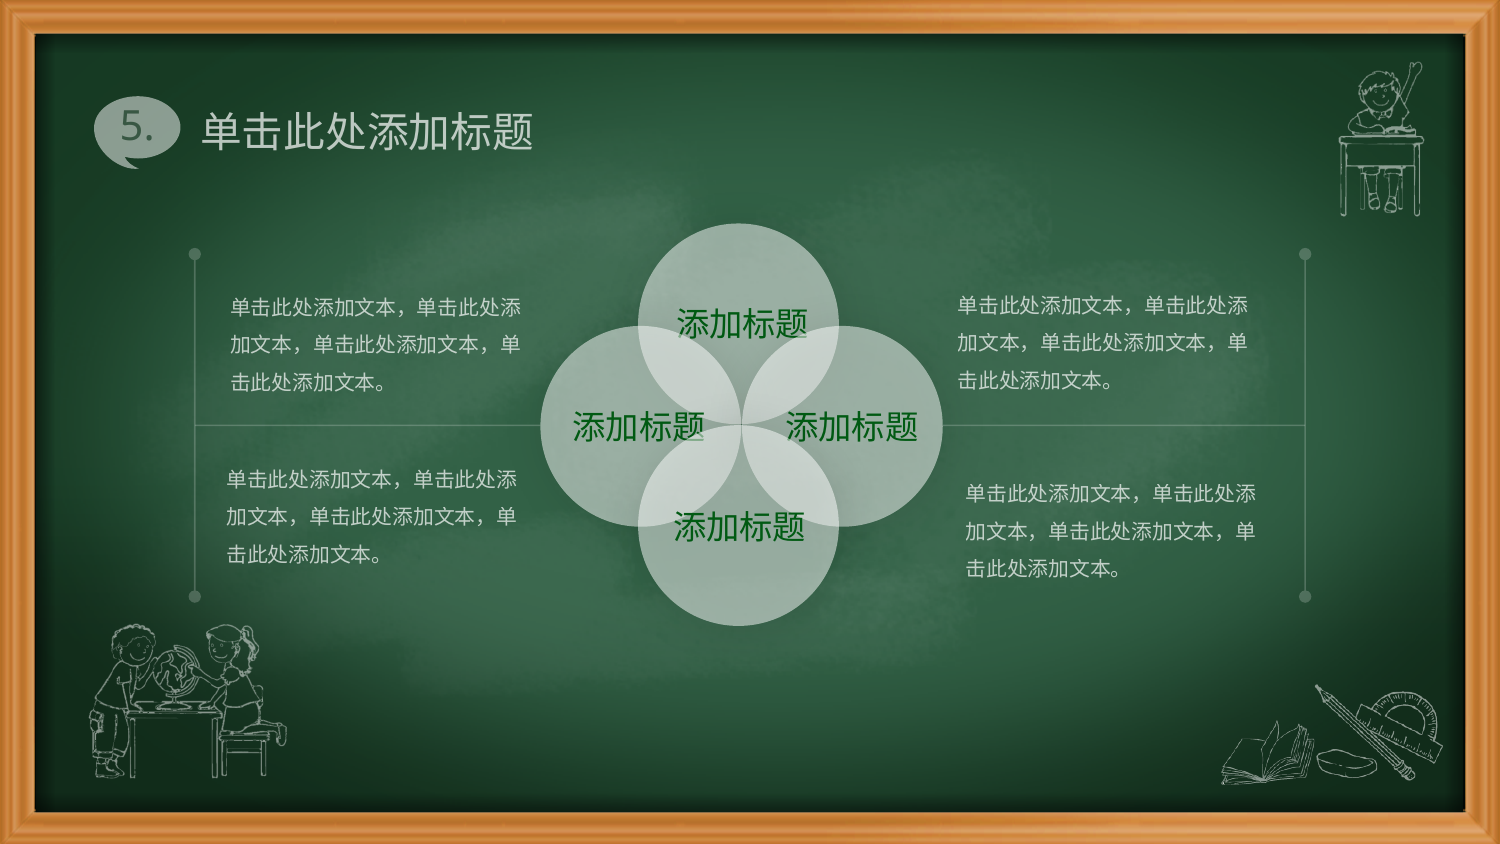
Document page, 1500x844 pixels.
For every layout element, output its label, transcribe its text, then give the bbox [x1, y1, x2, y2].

text_box 单击此处添加文本，单击此处添加文本，单击此处添加文本，单击此处添加文本。 [215, 274, 553, 402]
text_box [637, 223, 840, 324]
picture [0, 0, 1500, 844]
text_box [637, 424, 840, 627]
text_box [741, 325, 943, 527]
text_box 单击此处添加文本，单击此处添加文本，单击此处添加文本，单击此处添加文本。 [942, 272, 1281, 400]
text_box 单击此处添加文本，单击此处添加文本，单击此处添加文本，单击此处添加文本。 [950, 461, 1289, 589]
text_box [540, 325, 740, 527]
text_box 单击此处添加文本，单击此处添加文本，单击此处添加文本，单击此处添加文本。 [211, 446, 549, 574]
title 单击此处添加标题 [185, 97, 1022, 164]
